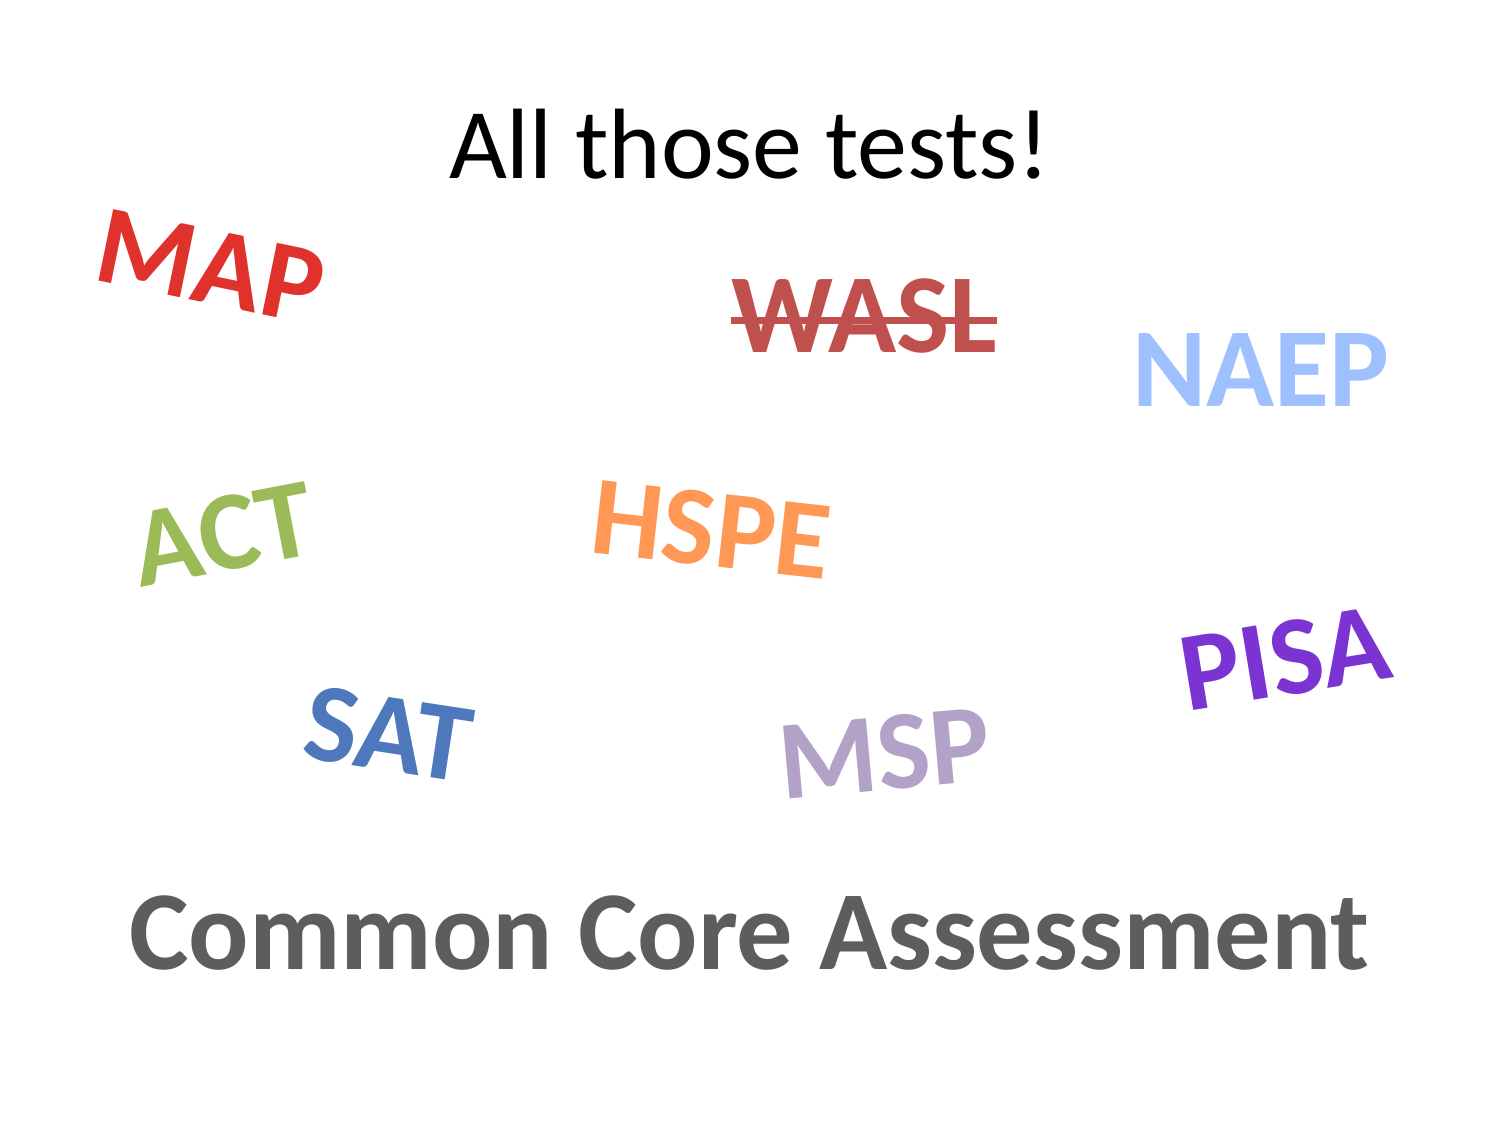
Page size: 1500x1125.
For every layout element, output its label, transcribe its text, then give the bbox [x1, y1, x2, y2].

text_box NAEP [1117, 286, 1406, 436]
text_box HSPE [570, 431, 855, 611]
text_box WASL [716, 232, 1013, 383]
text_box MSP [756, 659, 1011, 831]
text_box SAT [281, 636, 499, 816]
text_box MAP [70, 159, 355, 359]
title All those tests! [75, 45, 1425, 233]
text_box ACT [102, 431, 341, 620]
text_box PISA [1153, 556, 1415, 744]
text_box Common Core Assessment [113, 849, 1386, 1000]
